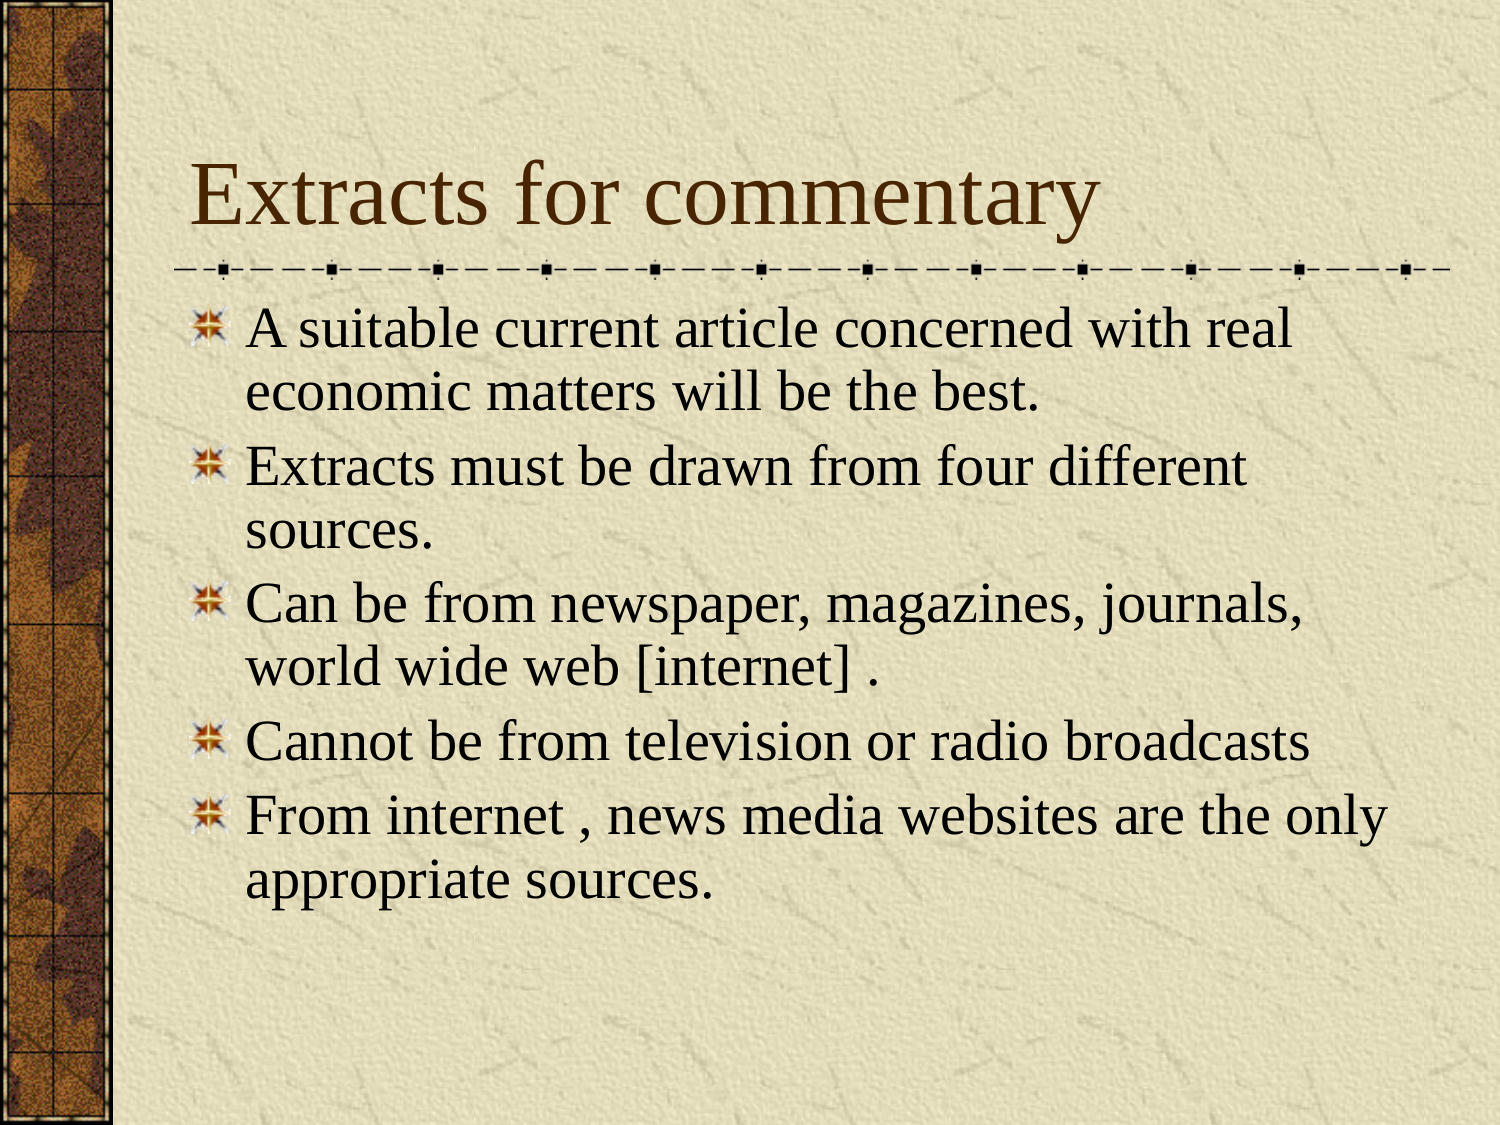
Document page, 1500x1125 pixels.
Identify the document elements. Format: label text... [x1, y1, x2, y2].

picture [0, 0, 1500, 1125]
list A suitable current article concerned with real economic matters will be the best. Extracts must be drawn from four different sources. Can be from newspaper, magazines, journals, world wide web [internet] . Cannot be from television or radio broadcasts From internet , news media websites are the only appropriate sources. [173, 289, 1449, 965]
title Extracts for commentary [174, 62, 1451, 251]
